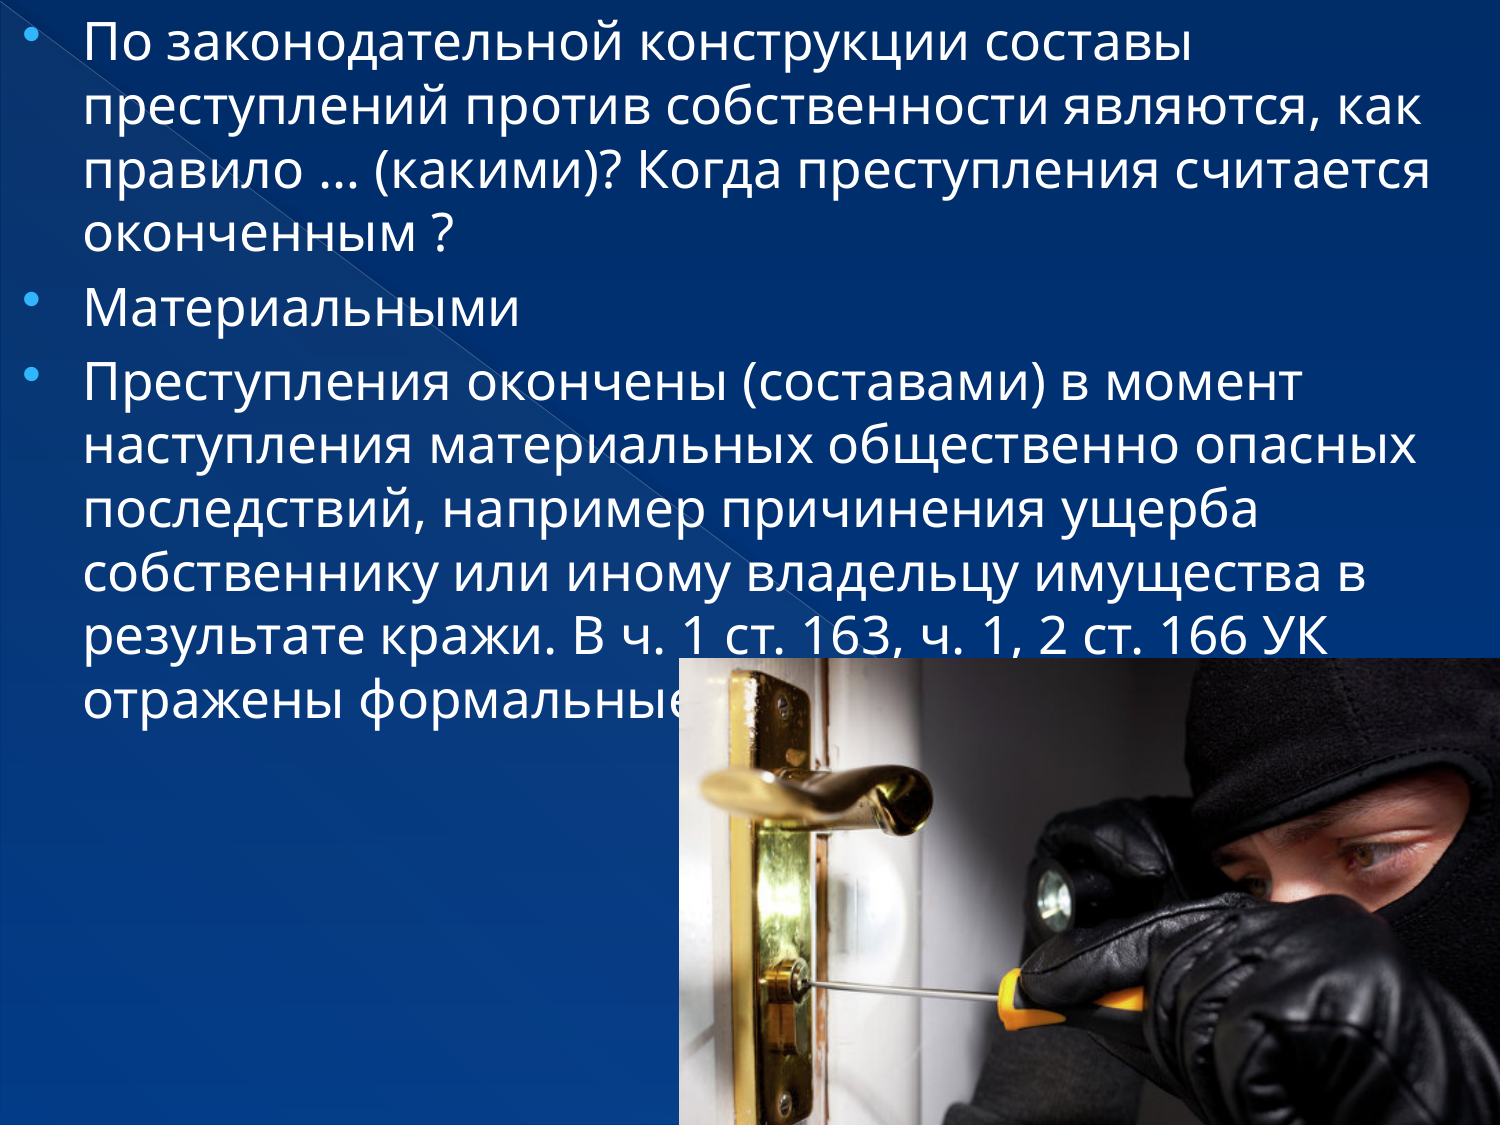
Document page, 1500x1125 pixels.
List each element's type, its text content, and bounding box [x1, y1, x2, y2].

list По законодательной конструкции составы преступлений против собственности являются, как правило … (какими)? Когда преступления считается оконченным ? Материальными Преступления окончены (составами) в момент наступления материальных общественно опасных последствий, например причинения ущерба собственнику или иному владельцу имущества в результате кражи. В ч. 1 ст. 163, ч. 1, 2 ст. 166 УК отражены формальные составы преступлений. [0, 0, 1500, 751]
picture [678, 658, 1500, 1125]
